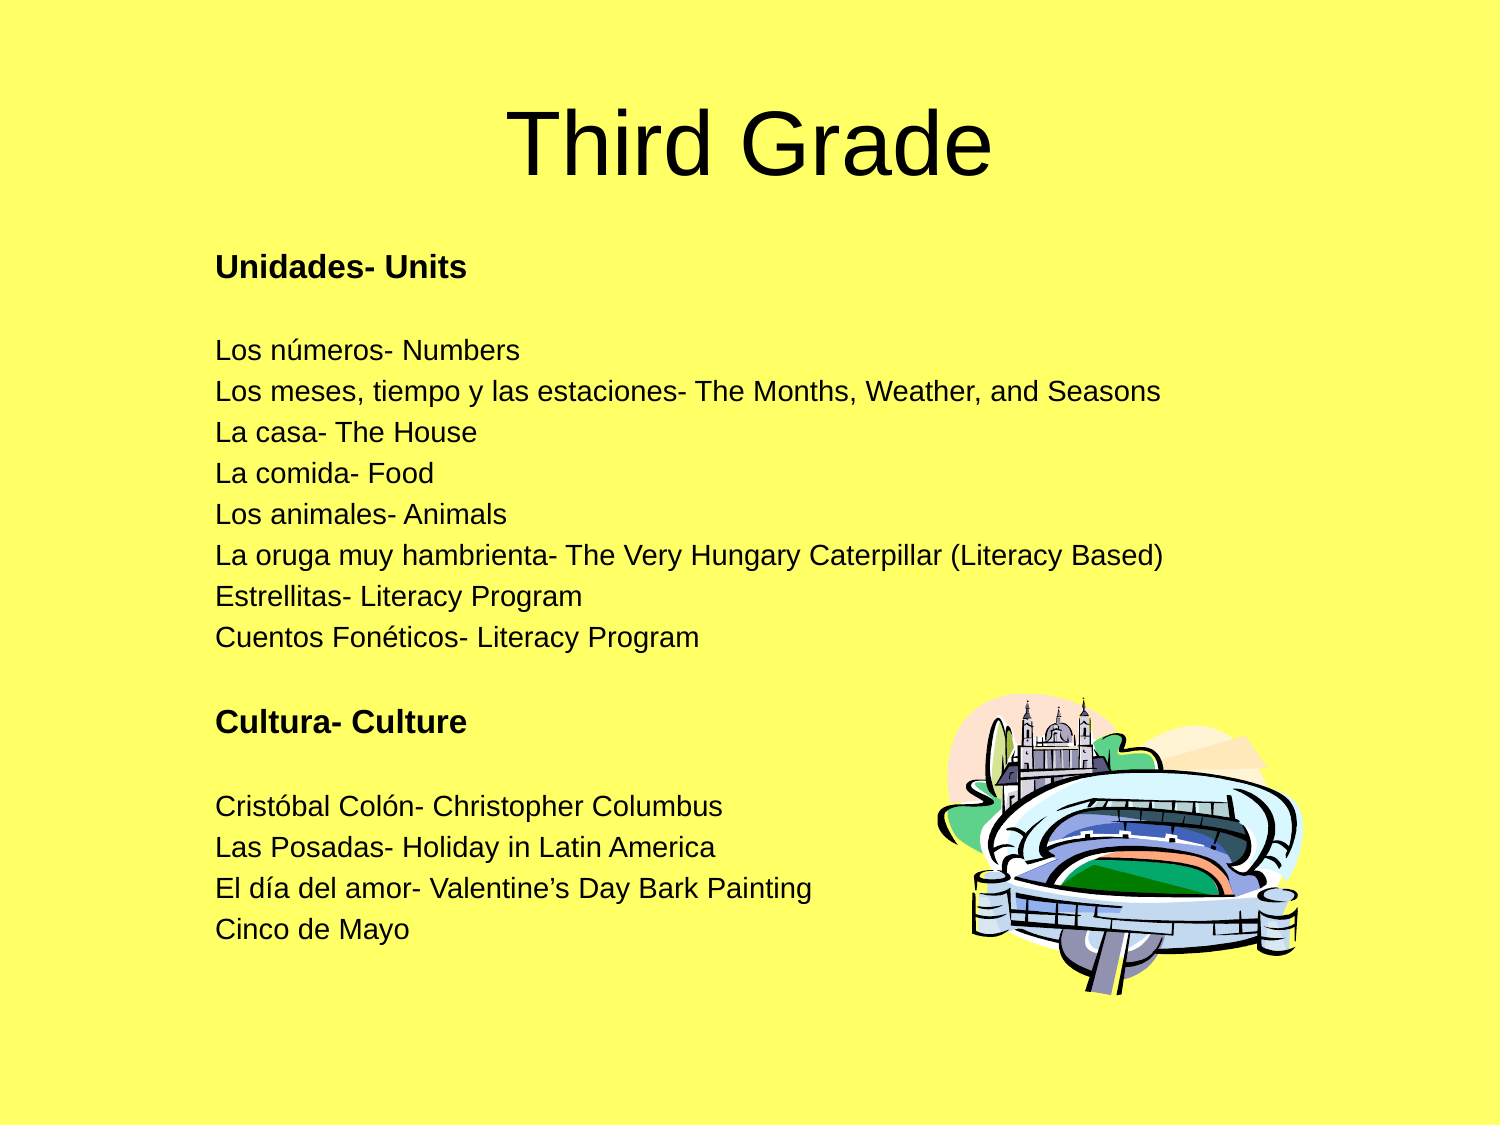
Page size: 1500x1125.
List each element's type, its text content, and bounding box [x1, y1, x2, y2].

picture [937, 693, 1307, 999]
list Unidades- Units Los números- Numbers Los meses, tiempo y las estaciones- The Months, Weather, and Seasons La casa- The House La comida- Food Los animales- Animals La oruga muy hambrienta- The Very Hungary Caterpillar (Literacy Based) Estrellitas- Literacy Program Cuentos Fonéticos- Literacy Program Cultura- Culture Cristóbal Colón- Christopher Columbus Las Posadas- Holiday in Latin America El día del amor- Valentine’s Day Bark Painting Cinco de Mayo [200, 237, 1225, 988]
title Third Grade [75, 45, 1425, 233]
